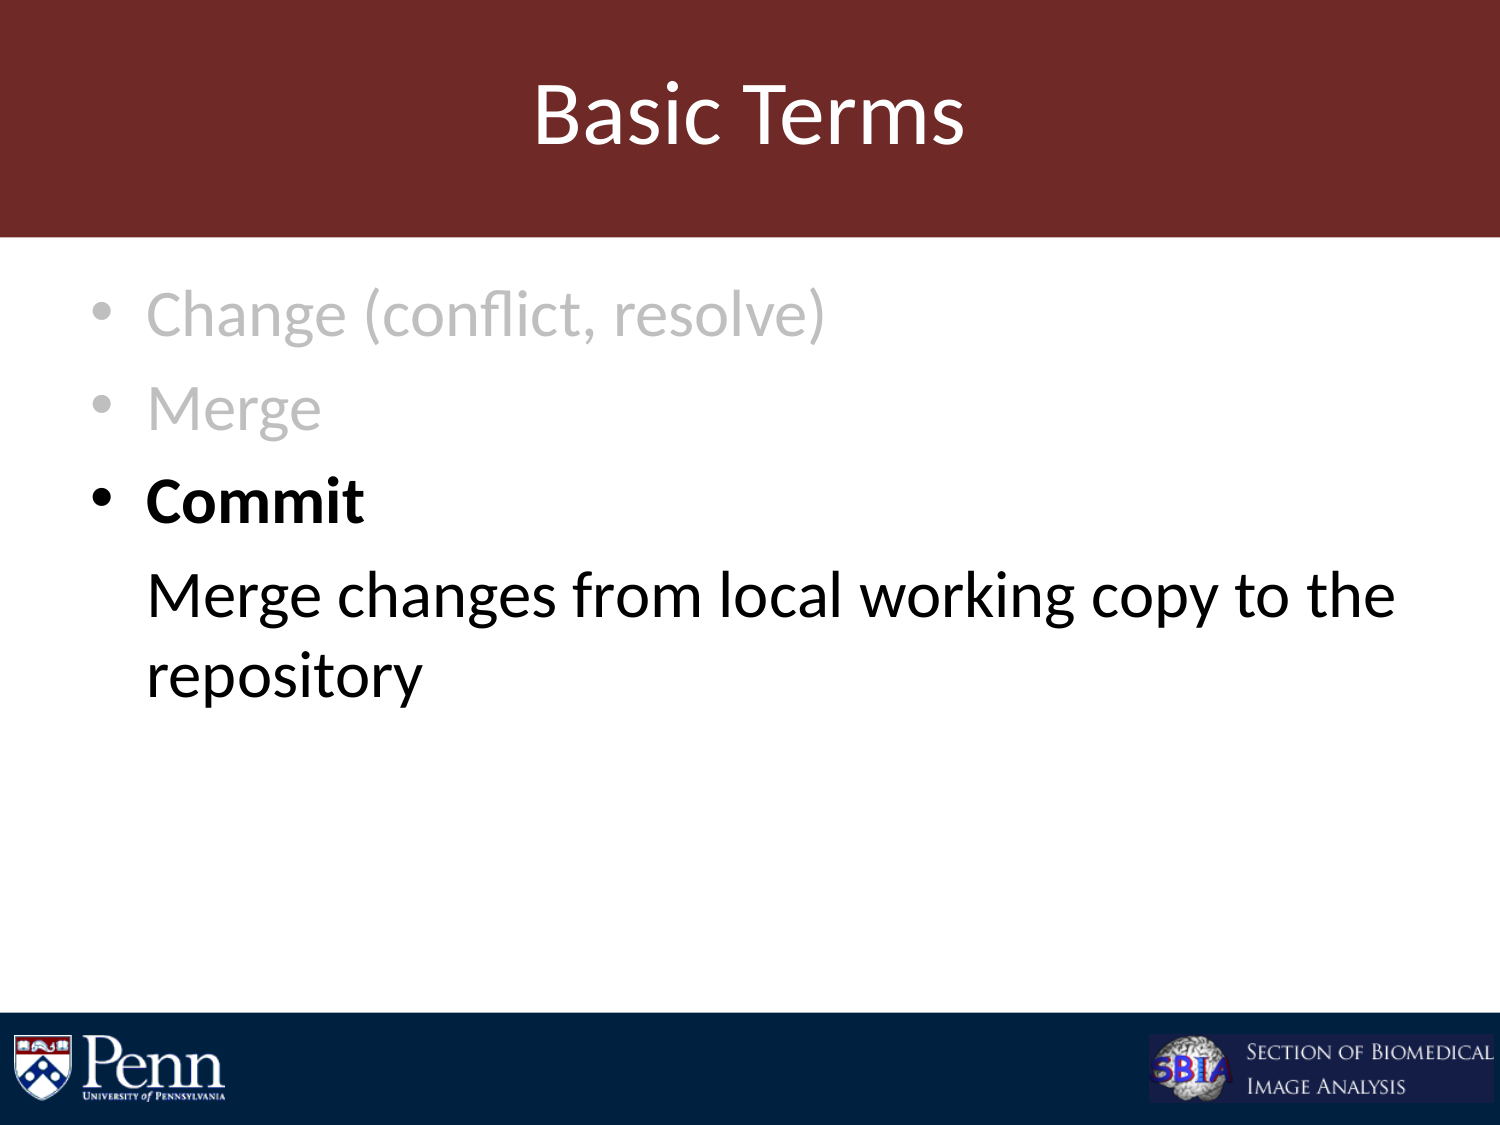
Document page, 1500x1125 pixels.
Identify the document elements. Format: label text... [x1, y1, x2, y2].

list Change (conflict, resolve) Merge Commit Merge changes from local working copy to the repository [75, 262, 1425, 1013]
picture [1149, 1034, 1494, 1103]
title Basic Terms [75, 45, 1425, 238]
picture [14, 1035, 225, 1102]
